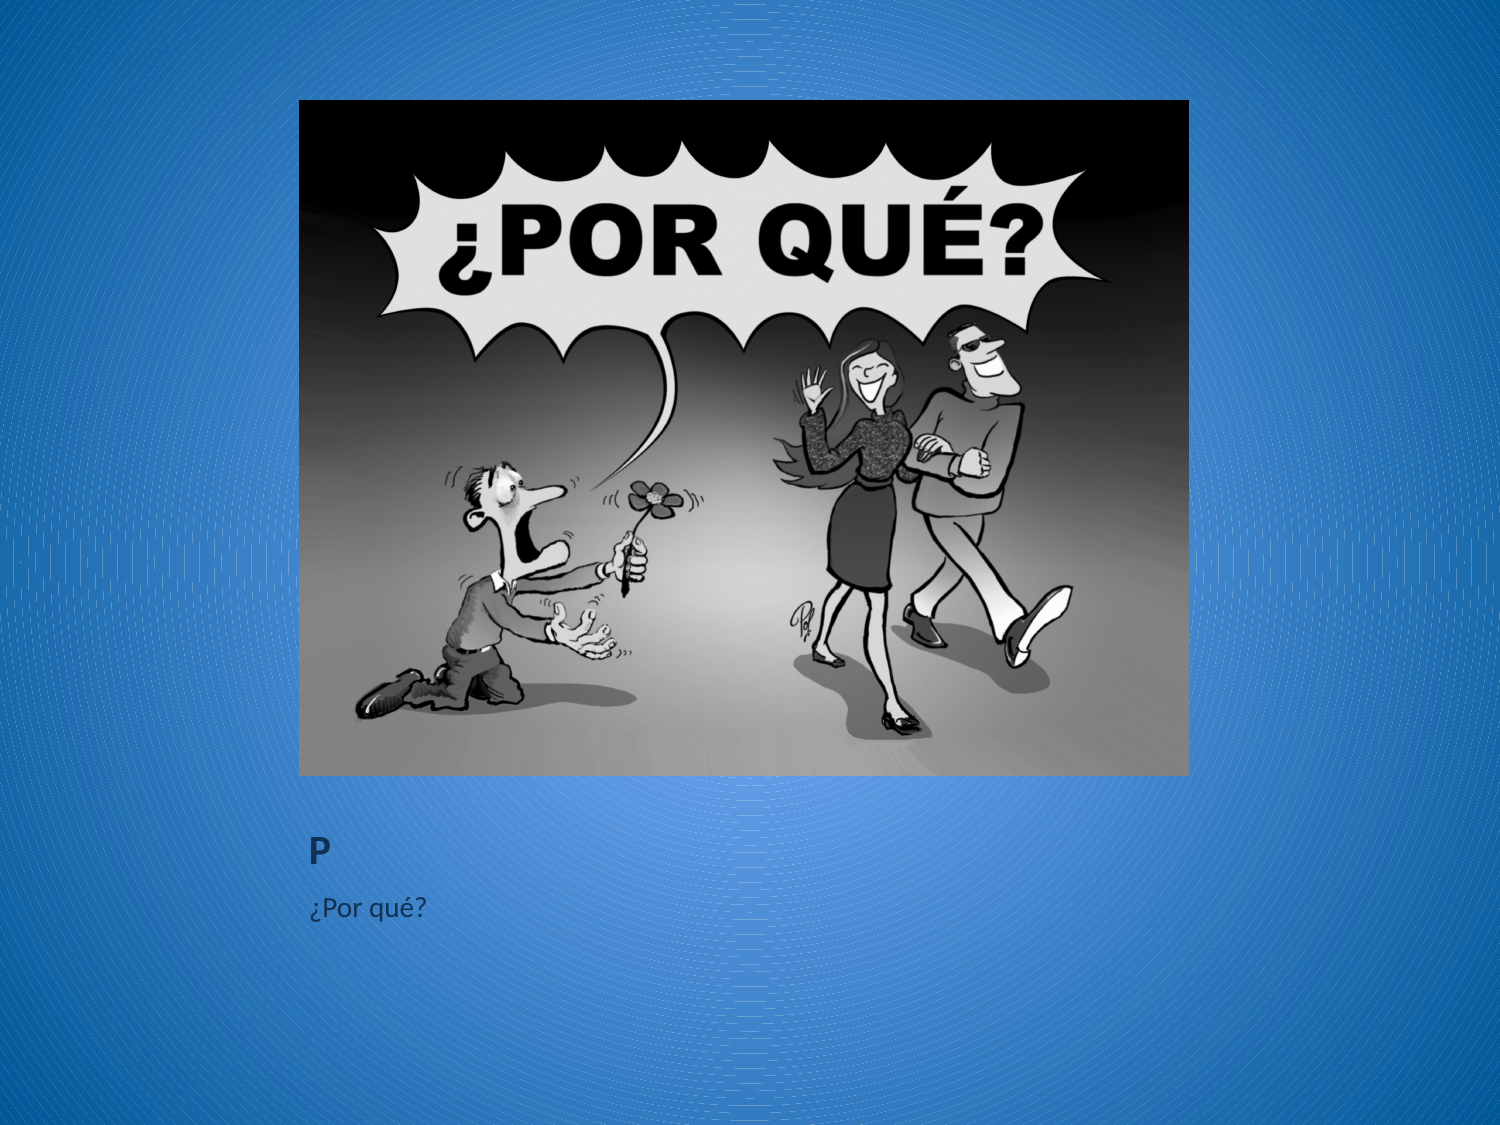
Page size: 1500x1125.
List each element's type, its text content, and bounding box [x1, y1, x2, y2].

picture [293, 100, 1195, 776]
title P [294, 787, 1194, 880]
list ¿Por qué? [294, 880, 1194, 1013]
